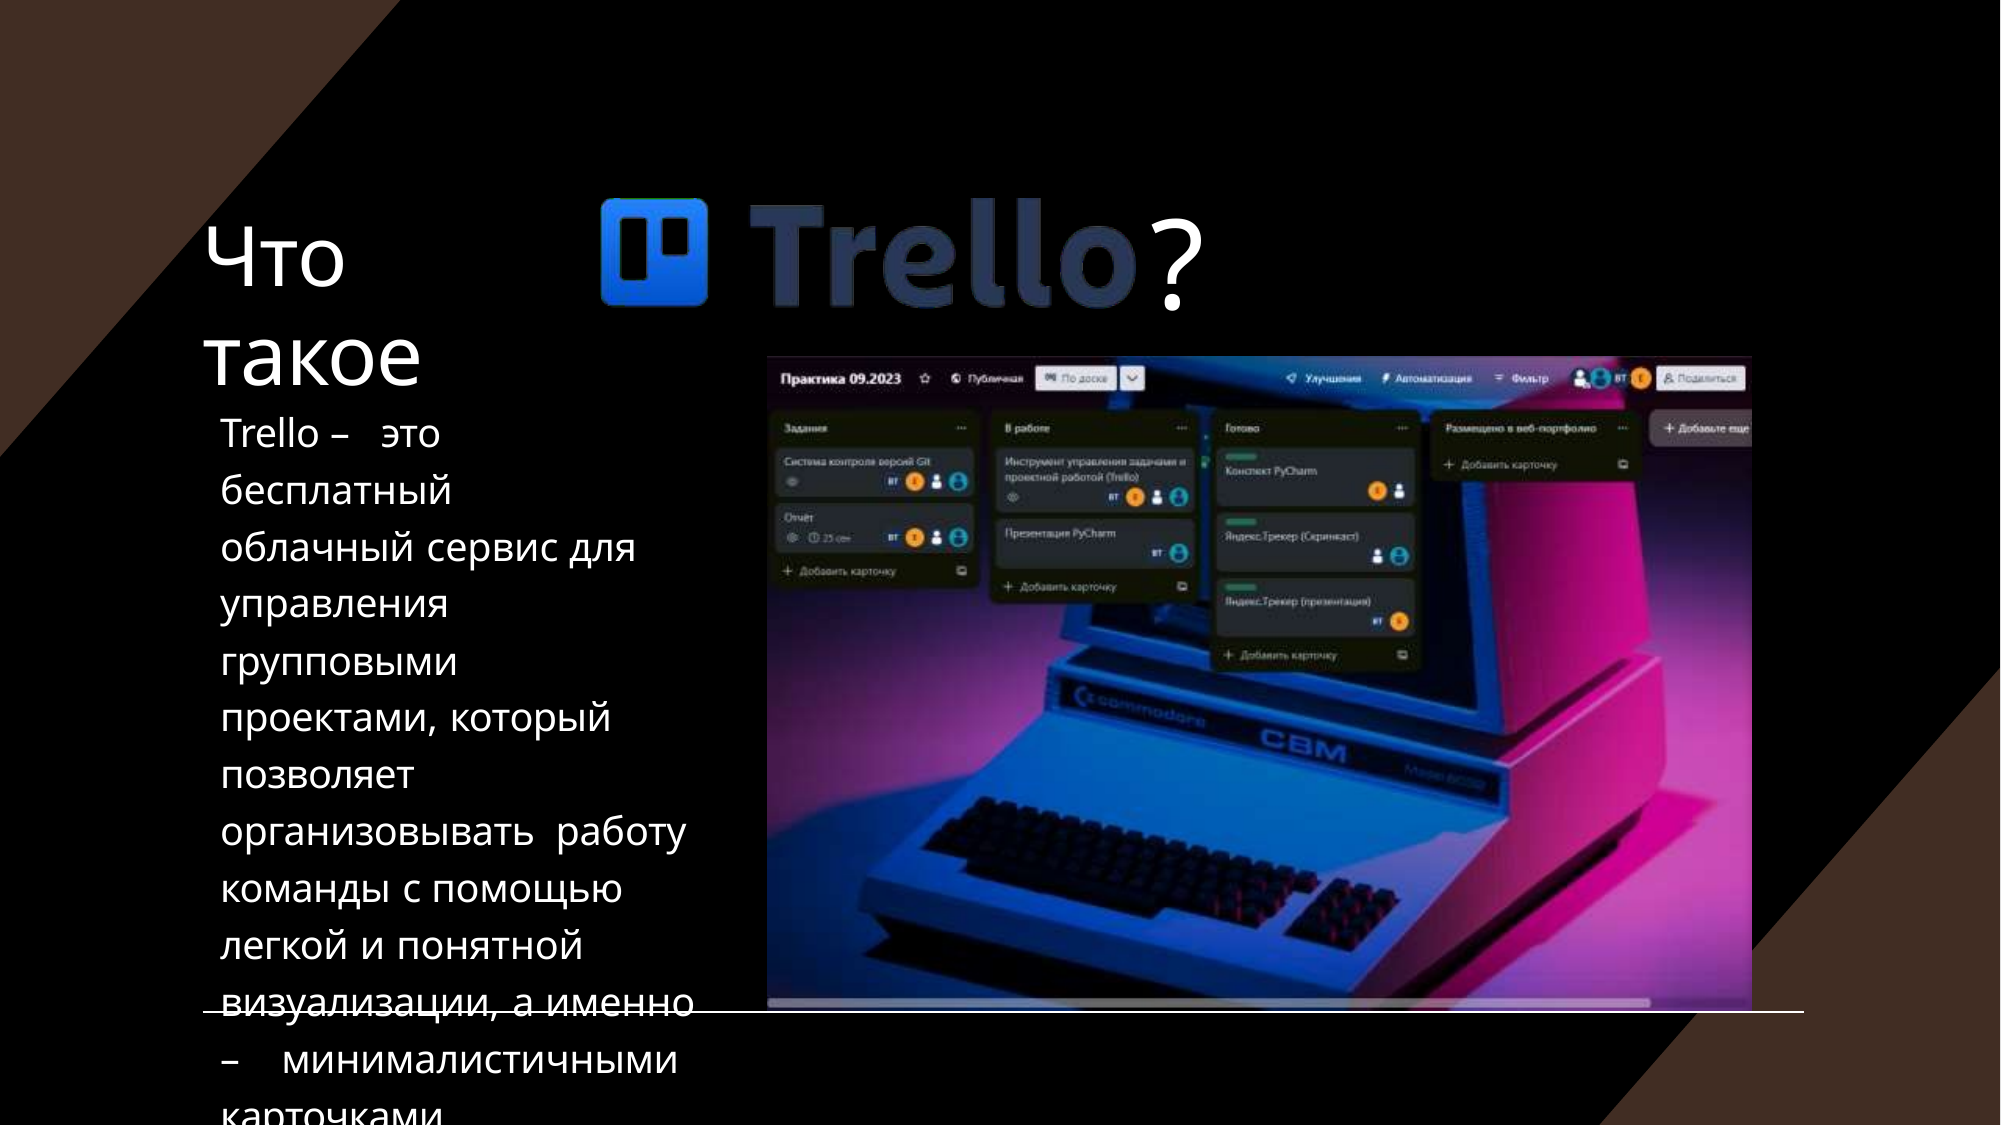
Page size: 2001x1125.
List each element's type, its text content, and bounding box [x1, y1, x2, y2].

title ? [1148, 182, 1223, 355]
text_box [1599, 667, 2000, 1125]
picture [599, 198, 1136, 310]
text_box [202, 356, 1804, 1014]
text_box Что такое [200, 200, 581, 357]
text_box [0, 0, 401, 457]
text_box Trello – это бесплатный облачный сервис для управления групповыми проектами, который позволяет организовывать работу команды с помощью легкой и понятной визуализации, а именно – минималистичными карточками [218, 1025, 740, 1125]
